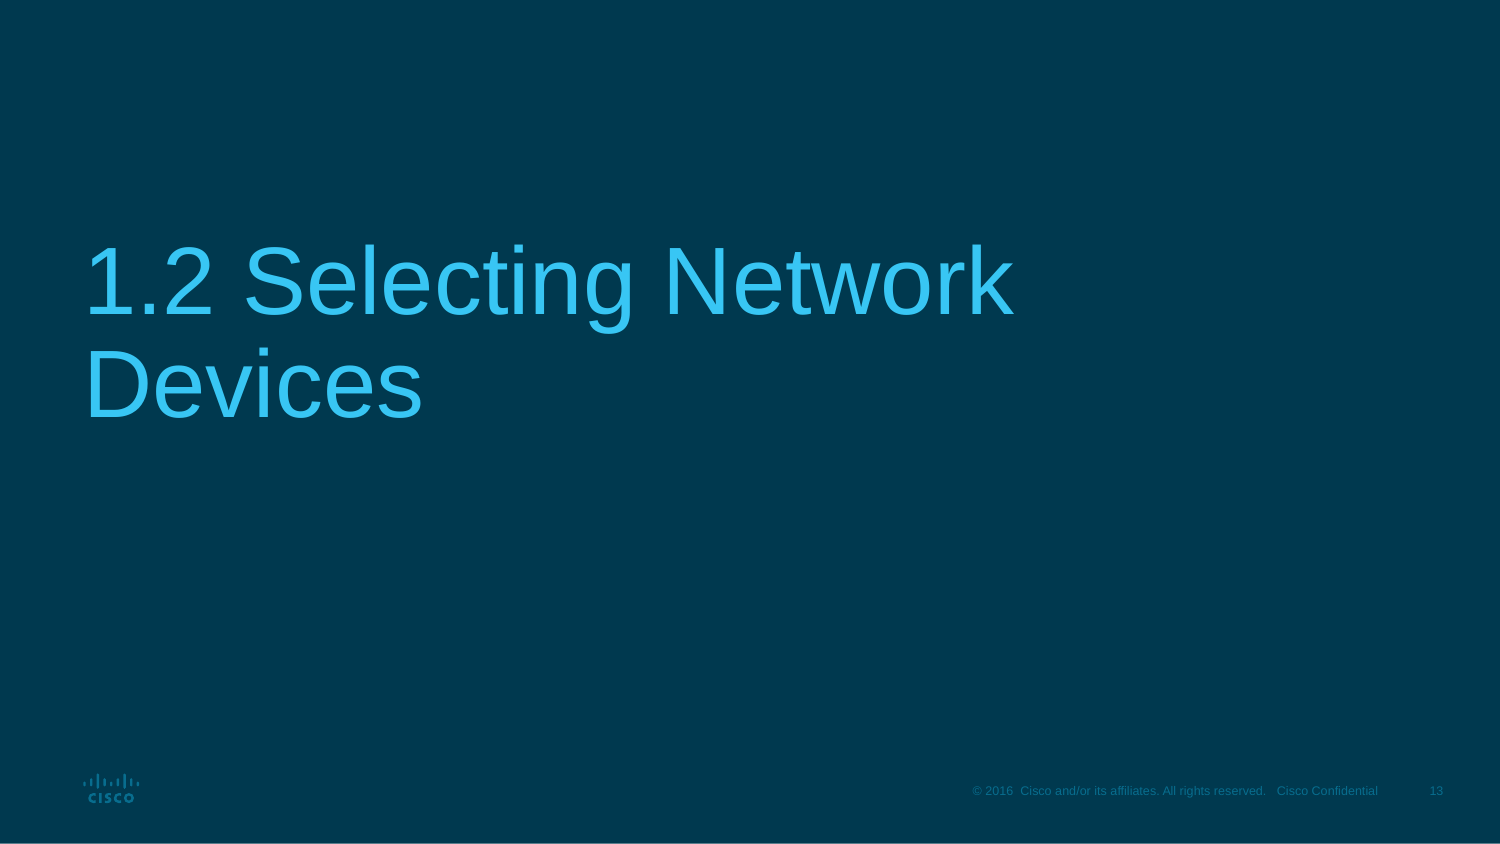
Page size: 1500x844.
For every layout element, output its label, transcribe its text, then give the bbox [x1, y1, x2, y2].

title 1.2 Selecting Network Devices [68, 150, 1349, 446]
